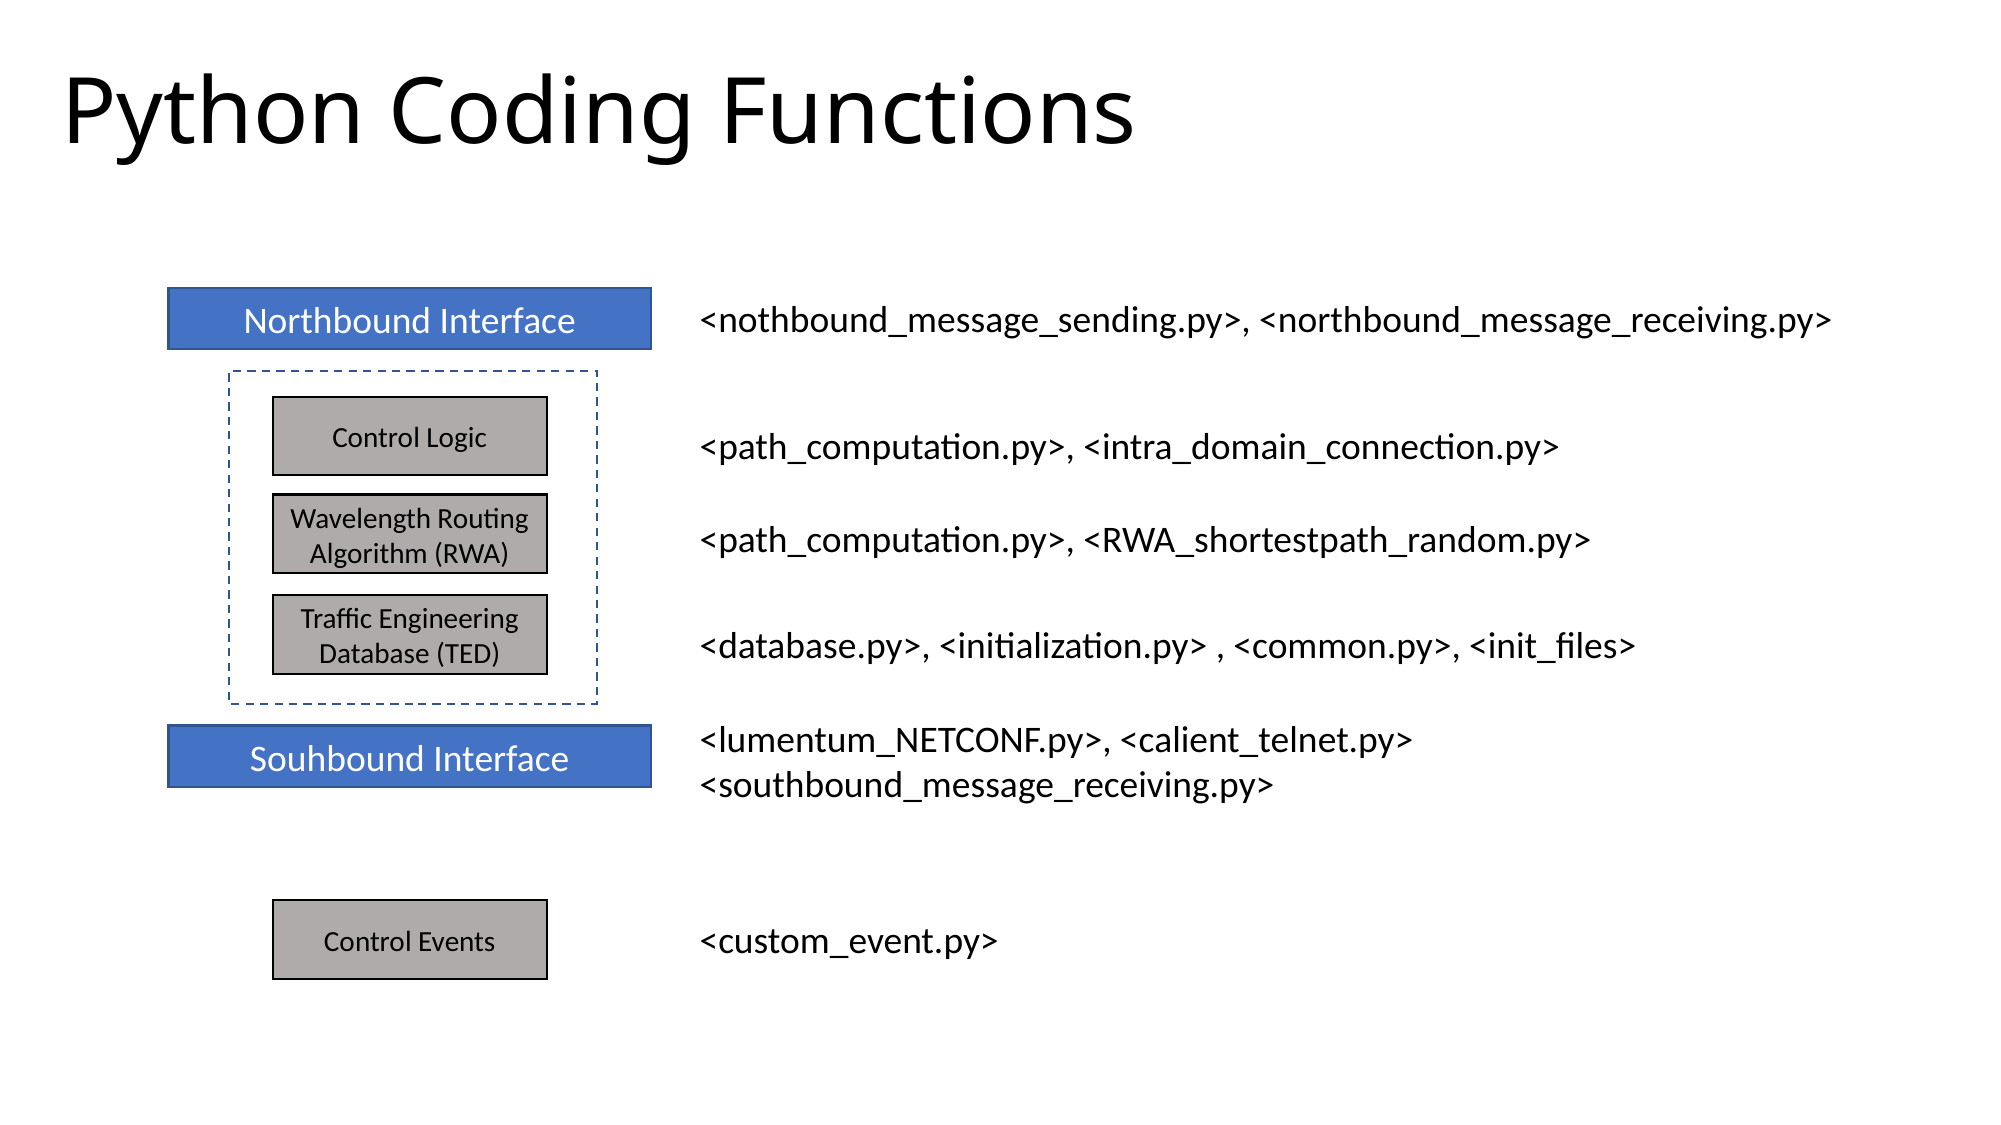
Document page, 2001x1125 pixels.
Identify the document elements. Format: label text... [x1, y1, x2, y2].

text_box <path_computation.py>, <RWA_shortestpath_random.py> [684, 507, 1913, 567]
text_box <database.py>, <initialization.py> , <common.py>, <init_files> [684, 613, 1913, 673]
text_box <path_computation.py>, <intra_domain_connection.py> [684, 414, 1913, 475]
text_box Souhbound Interface [167, 724, 652, 788]
text_box <lumentum_NETCONF.py>, <calient_telnet.py> <southbound_message_receiving.py> [684, 707, 1913, 813]
text_box [228, 370, 598, 705]
text_box Control Events [272, 899, 548, 980]
text_box <custom_event.py> [684, 909, 1913, 969]
text_box <nothbound_message_sending.py>, <northbound_message_receiving.py> [684, 288, 1913, 348]
text_box Northbound Interface [167, 287, 652, 350]
title Python Coding Functions [46, 4, 1772, 223]
